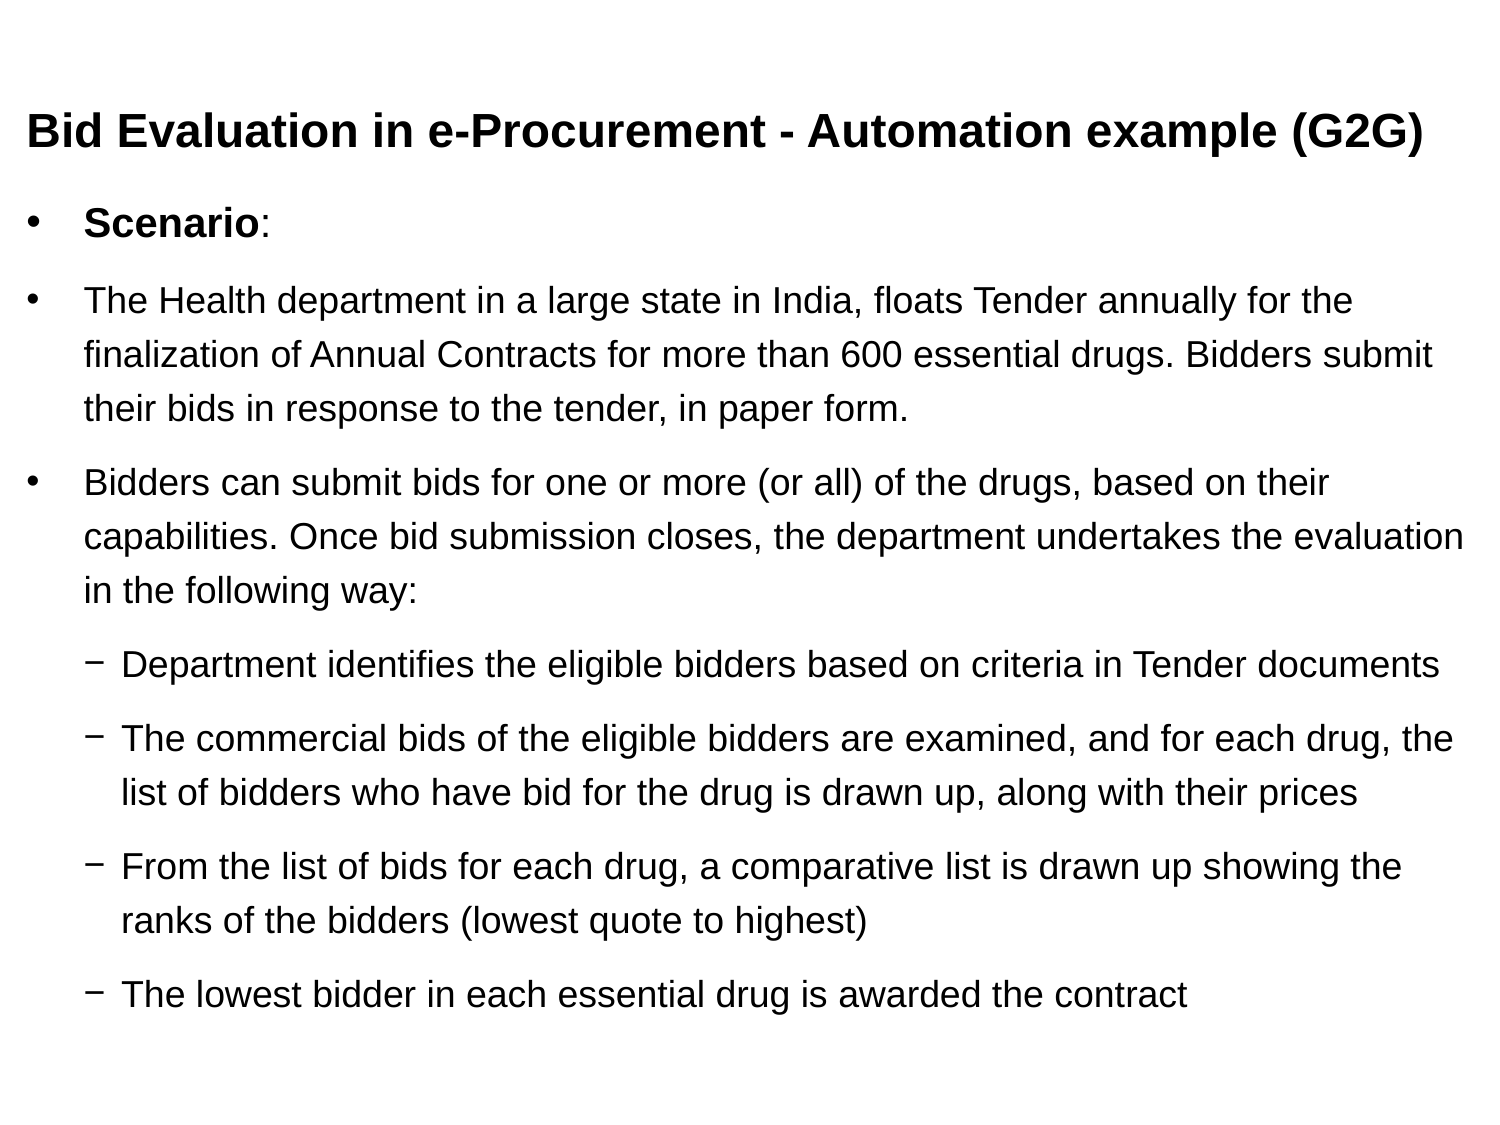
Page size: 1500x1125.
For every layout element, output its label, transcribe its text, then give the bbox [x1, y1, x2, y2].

list Scenario: The Health department in a large state in India, floats Tender annually for the finalization of Annual Contracts for more than 600 essential drugs. Bidders submit their bids in response to the tender, in paper form. Bidders can submit bids for one or more (or all) of the drugs, based on their capabilities. Once bid submission closes, the department undertakes the evaluation in the following way: Department identifies the eligible bidders based on criteria in Tender documents The commercial bids of the eligible bidders are examined, and for each drug, the list of bidders who have bid for the drug is drawn up, along with their prices From the list of bids for each drug, a comparative list is drawn up showing the ranks of the bidders (lowest quote to highest) The lowest bidder in each essential drug is awarded the contract [26, 185, 1474, 999]
title Bid Evaluation in e-Procurement - Automation example (G2G) [26, 99, 1472, 185]
